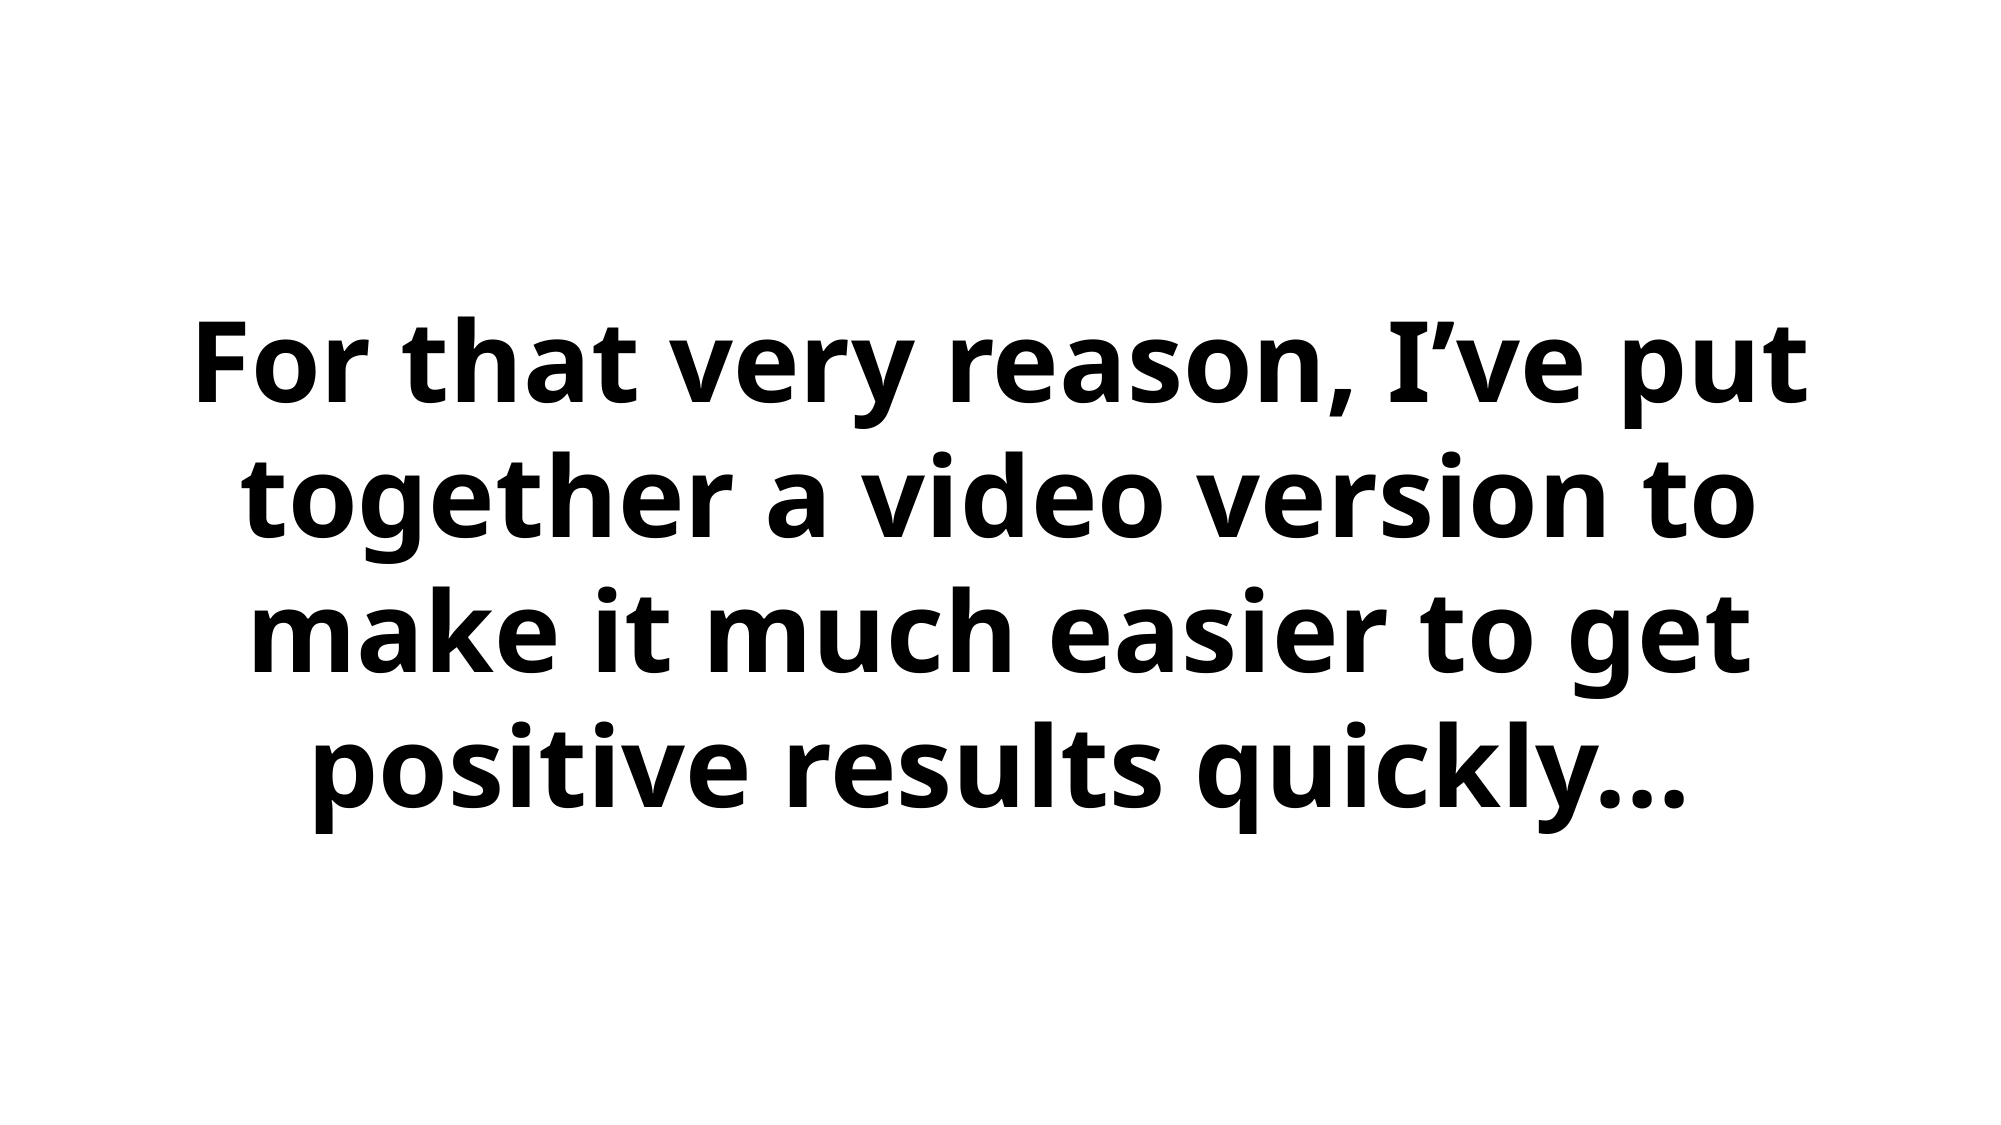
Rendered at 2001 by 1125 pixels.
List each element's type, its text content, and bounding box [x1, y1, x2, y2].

text_box For that very reason, I’ve put together a video version to make it much easier to get positive results quickly… [81, 282, 1919, 837]
